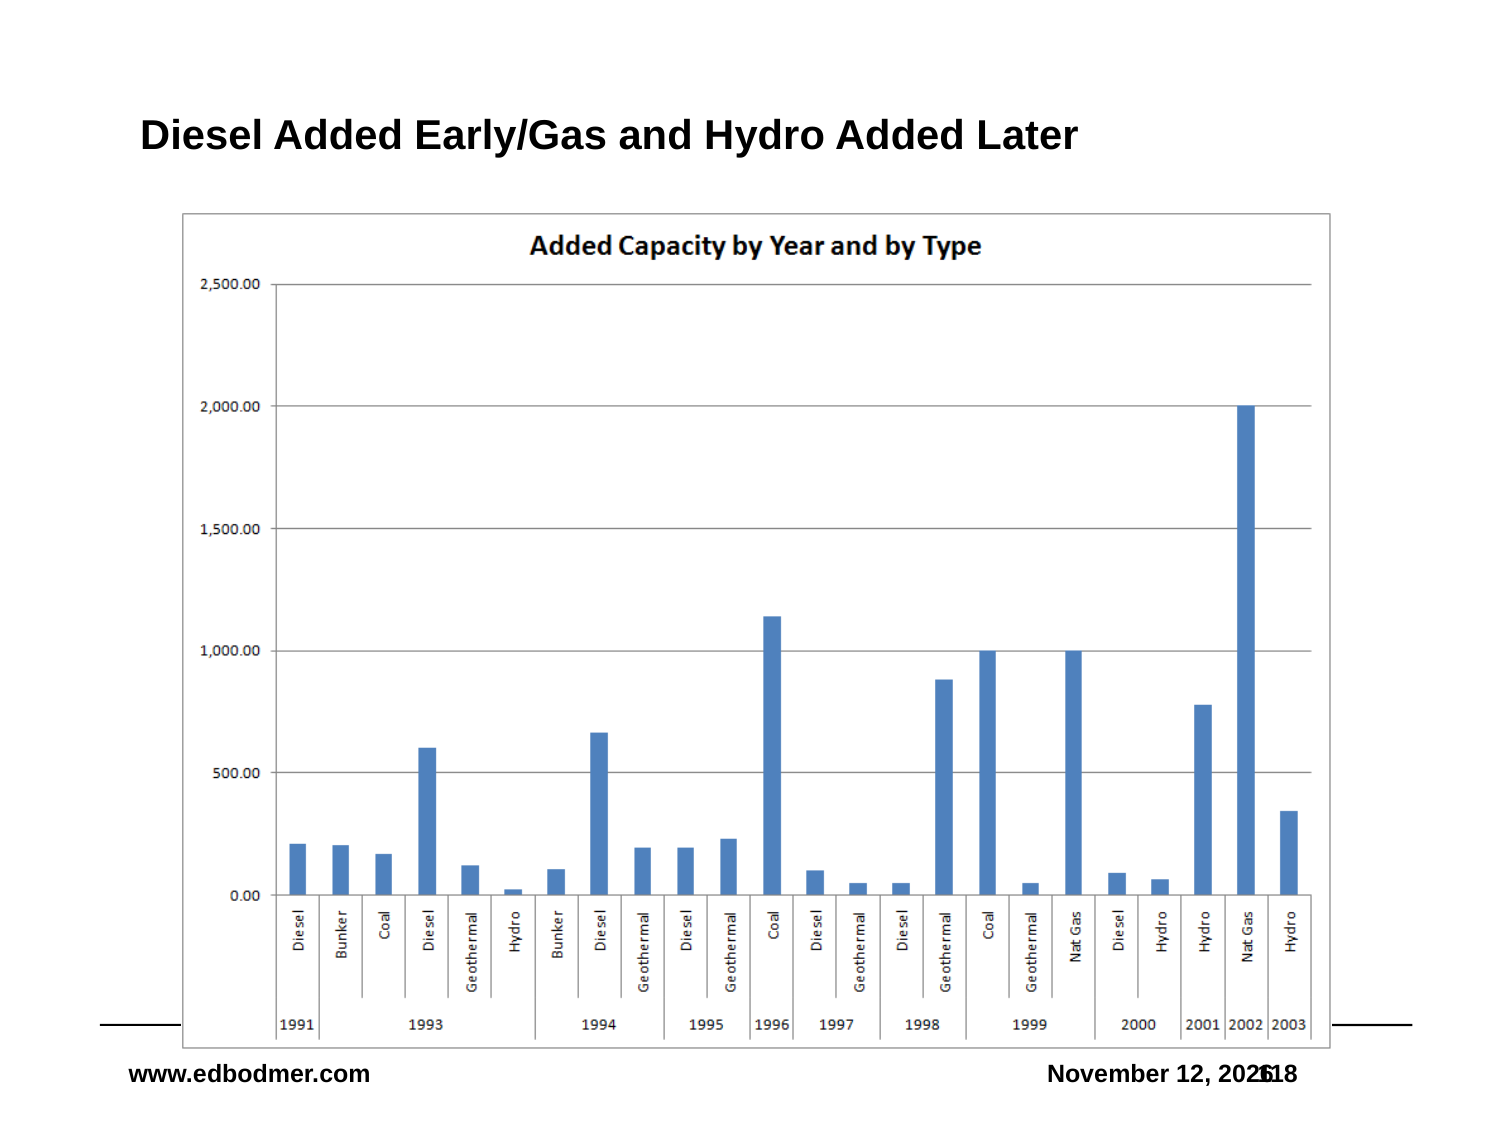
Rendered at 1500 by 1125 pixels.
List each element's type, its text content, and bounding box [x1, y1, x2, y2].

title Diesel Added Early/Gas and Hydro Added Later [124, 99, 1288, 226]
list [180, 212, 1332, 1051]
